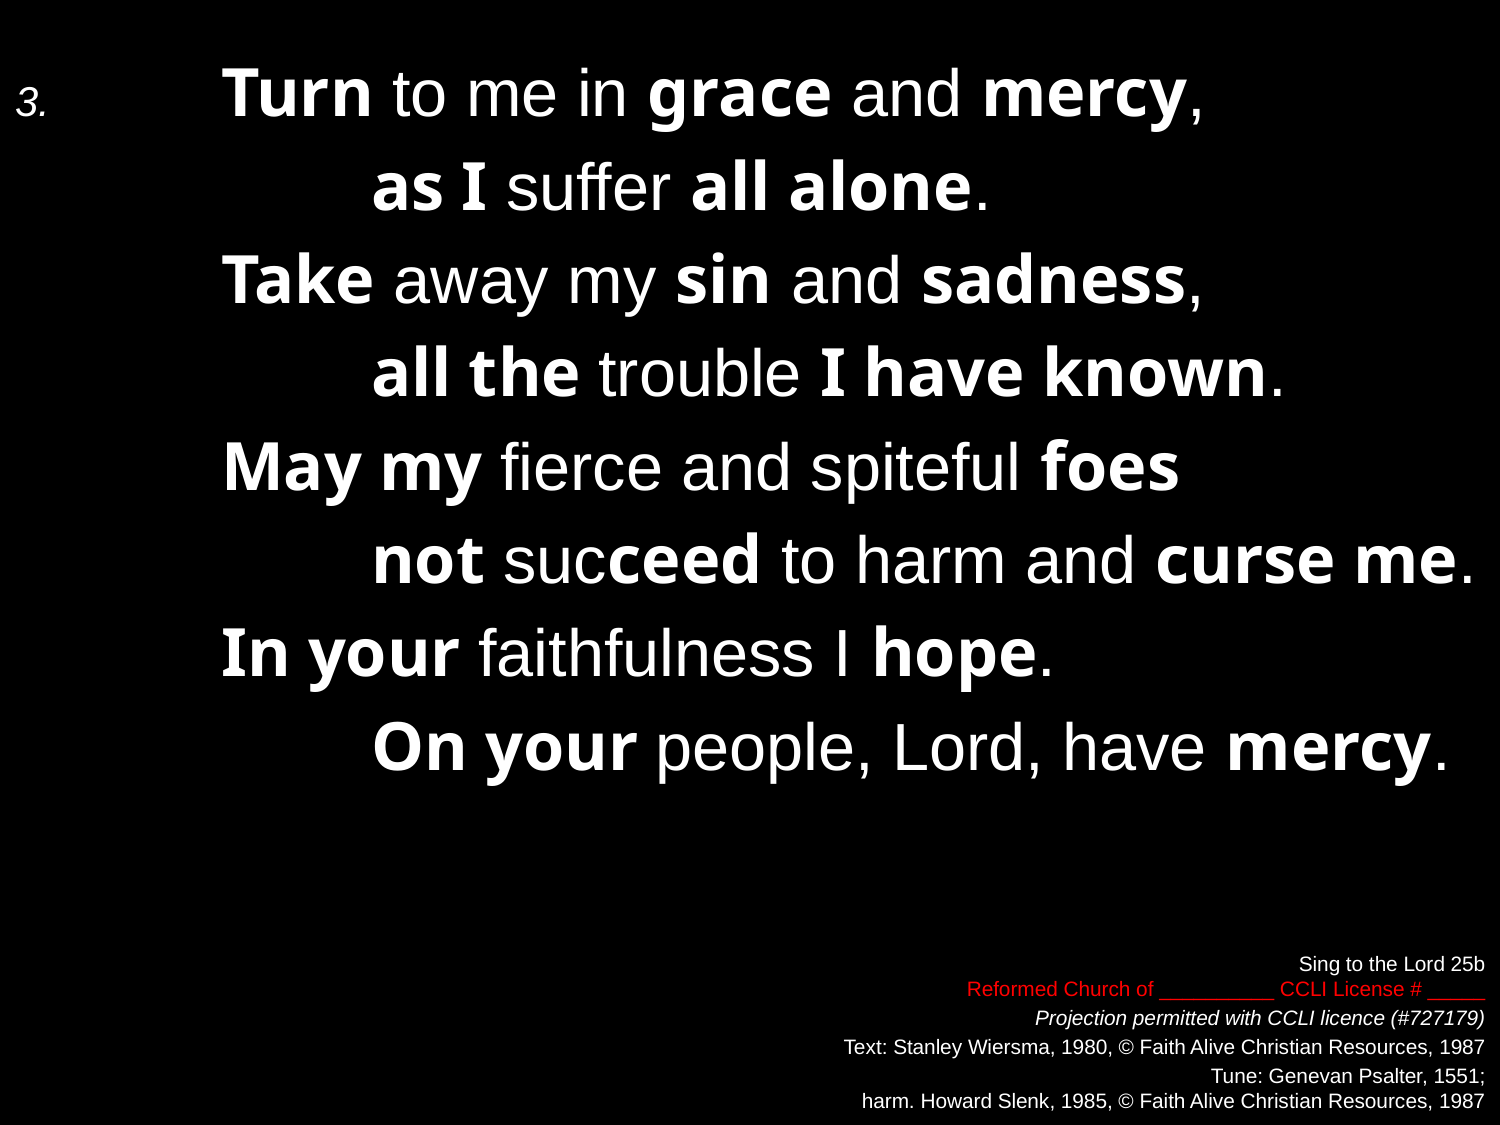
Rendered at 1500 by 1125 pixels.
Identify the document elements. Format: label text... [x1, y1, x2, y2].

text_box Sing to the Lord 25b Reformed Church of __________ CCLI License # _____ Projection permitted with CCLI licence (#727179) Text: Stanley Wiersma, 1980, © Faith Alive Christian Resources, 1987 Tune: Genevan Psalter, 1551; harm. Howard Slenk, 1985, © Faith Alive Christian Resources, 1987 [0, 943, 1500, 1121]
list 3. Turn to me in grace and mercy, as I suffer all alone. Take away my sin and sadness, all the trouble I have known. May my fierce and spiteful foes not succeed to harm and curse me. In your faithfulness I hope. On your people, Lord, have mercy. [0, 42, 1500, 943]
